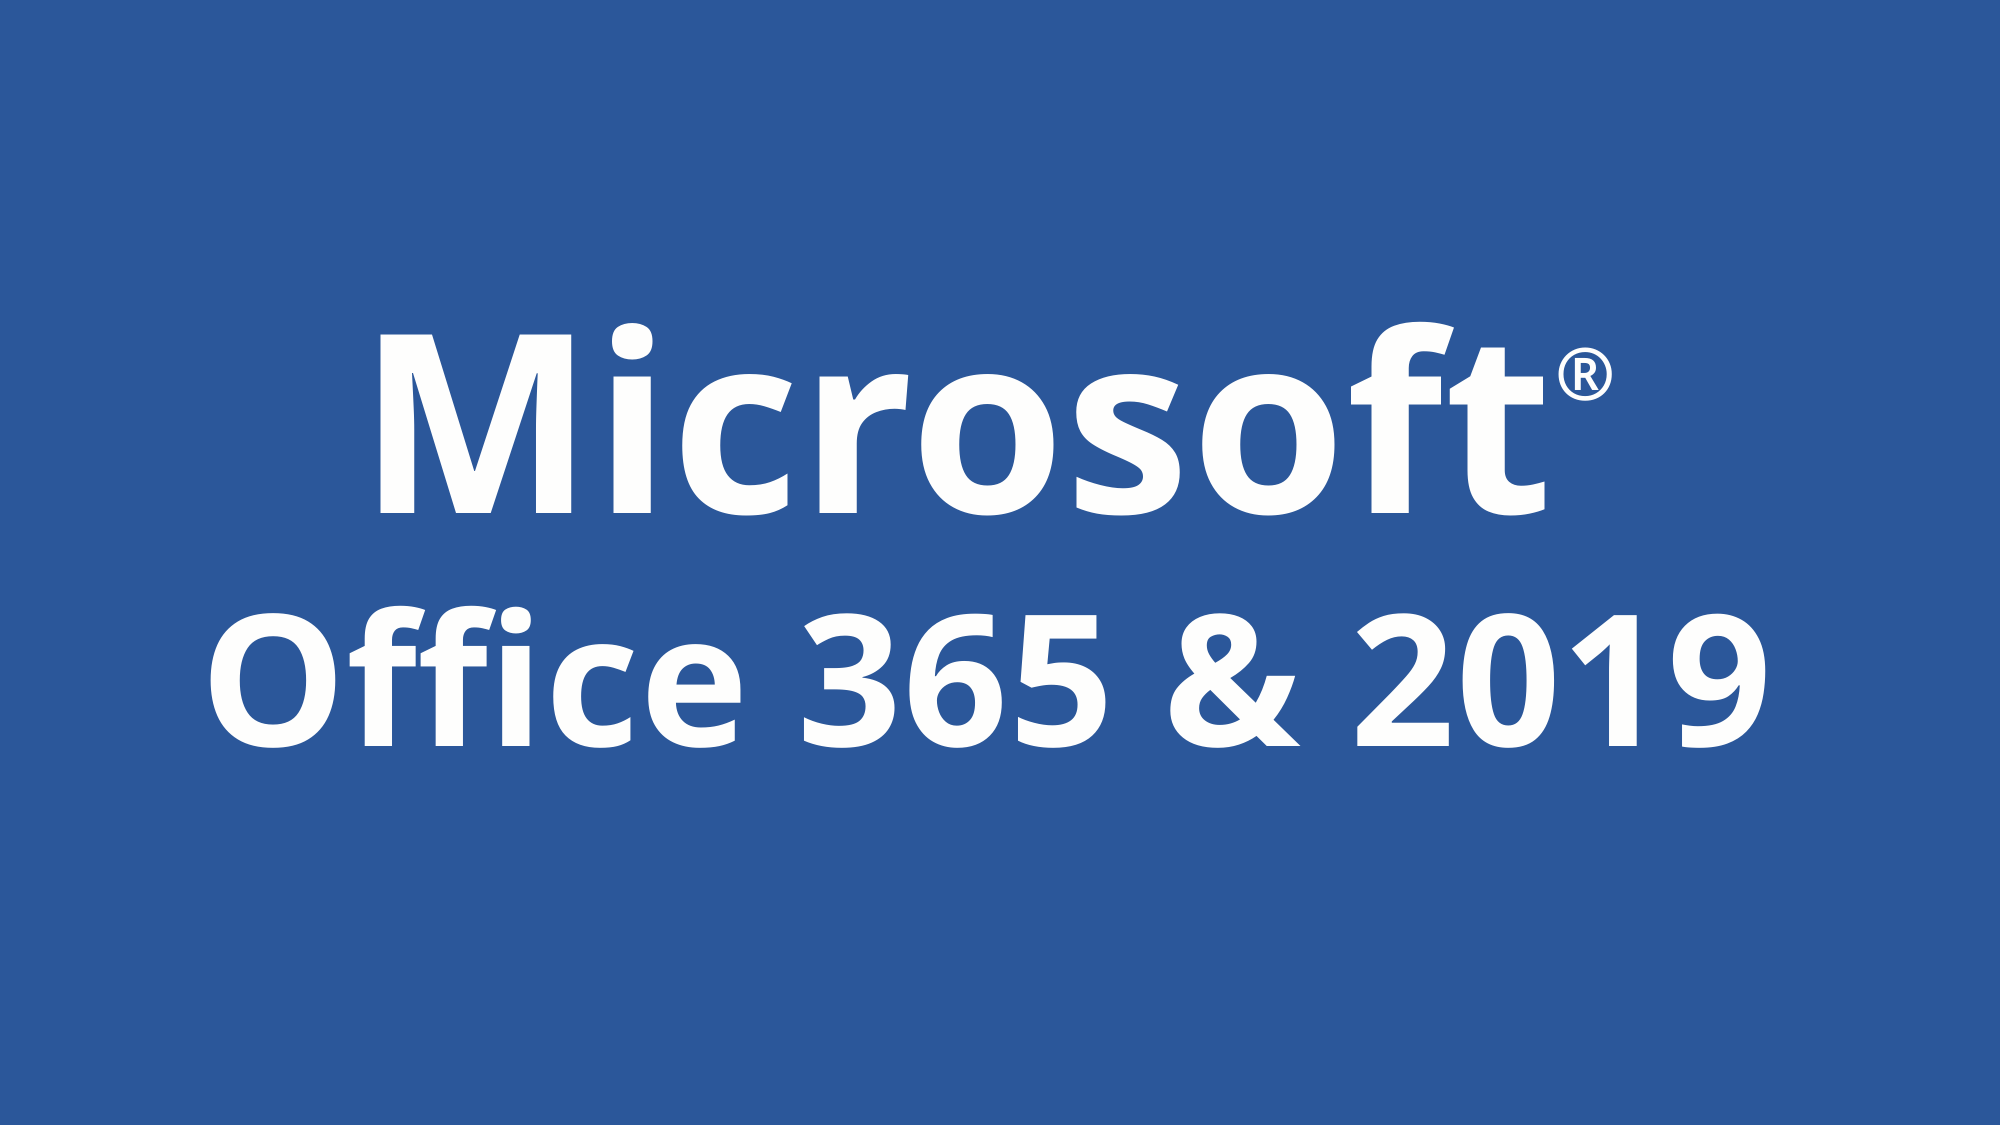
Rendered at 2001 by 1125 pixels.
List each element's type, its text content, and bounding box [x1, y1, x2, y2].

text_box Microsoft® Office 365 & 2019 [140, 255, 1835, 791]
